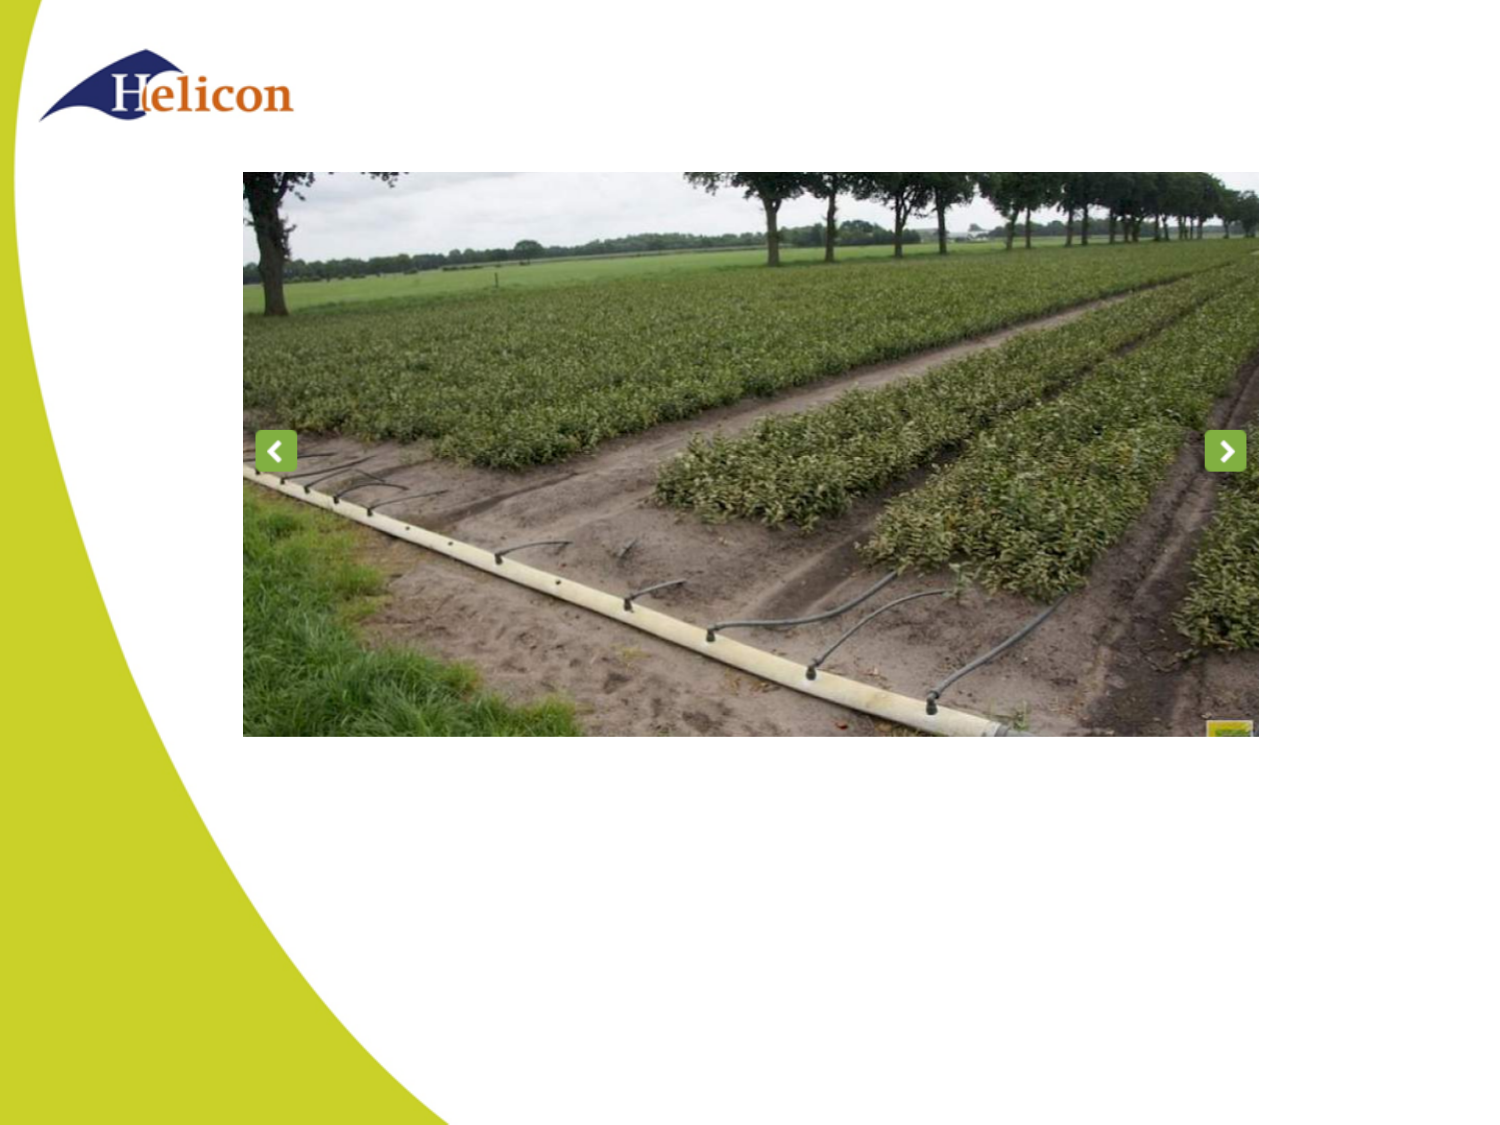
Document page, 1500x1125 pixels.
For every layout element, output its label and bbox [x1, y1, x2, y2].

list [242, 172, 1259, 740]
picture [0, 0, 1500, 1125]
